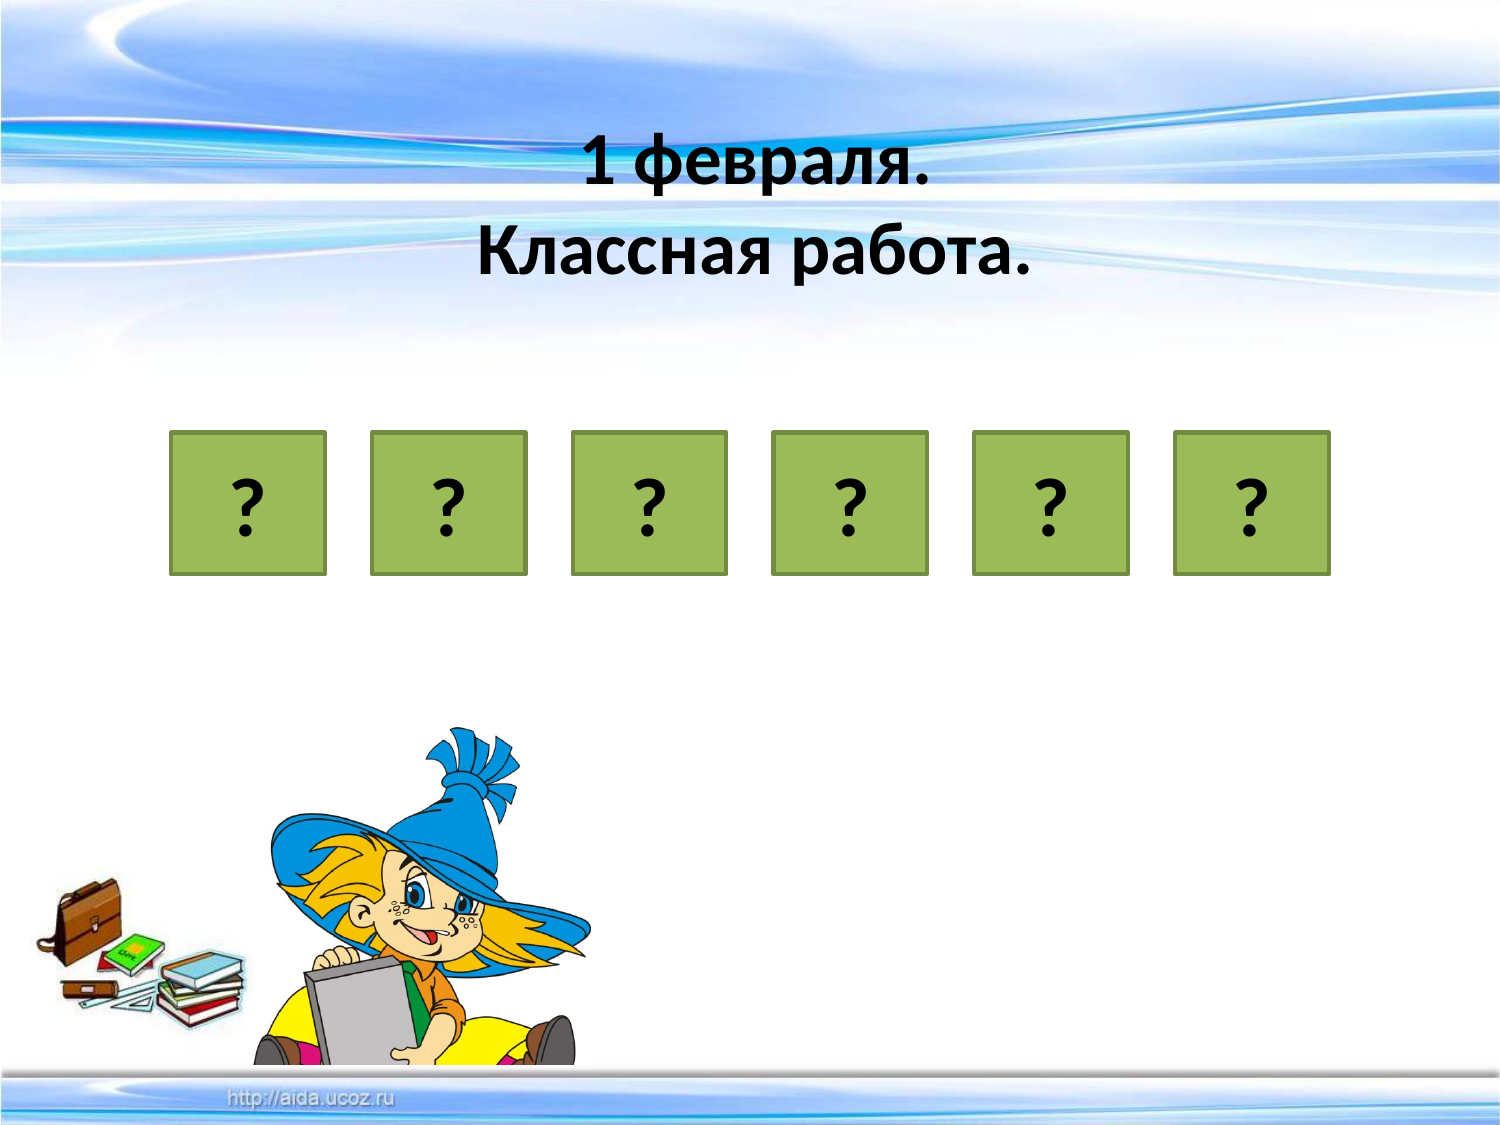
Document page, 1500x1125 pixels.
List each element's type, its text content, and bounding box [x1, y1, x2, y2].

picture [0, 0, 1500, 1125]
text_box ? [571, 430, 728, 576]
text_box 1 февраля. Классная работа. [454, 101, 1058, 297]
text_box ? [1173, 430, 1331, 576]
text_box ? [771, 430, 929, 576]
text_box ? [972, 430, 1130, 576]
text_box ? [370, 430, 528, 576]
text_box ? [169, 430, 327, 576]
